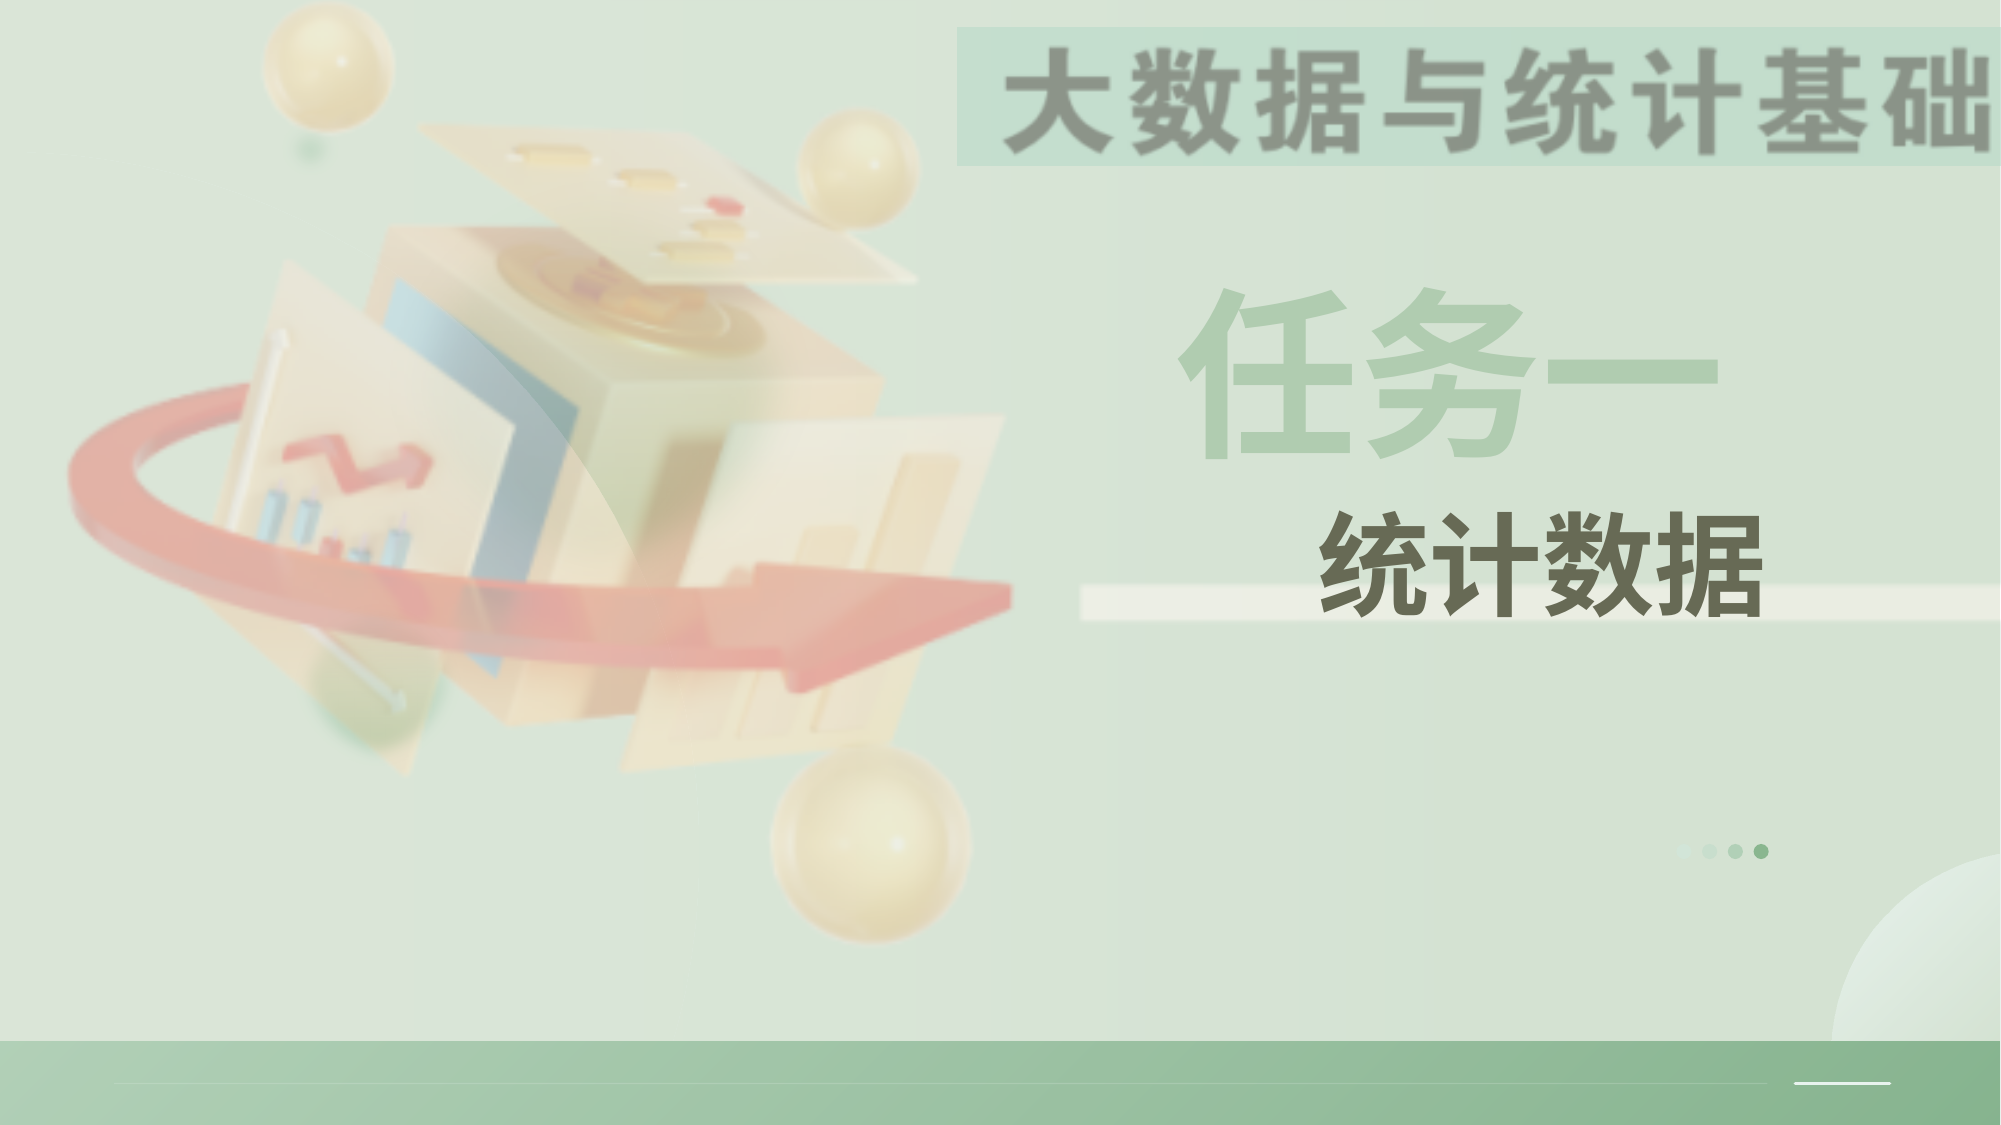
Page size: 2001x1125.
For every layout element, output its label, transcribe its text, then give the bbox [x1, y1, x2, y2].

list 任务一 [870, 182, 1767, 480]
title 统计数据 [870, 495, 1768, 833]
